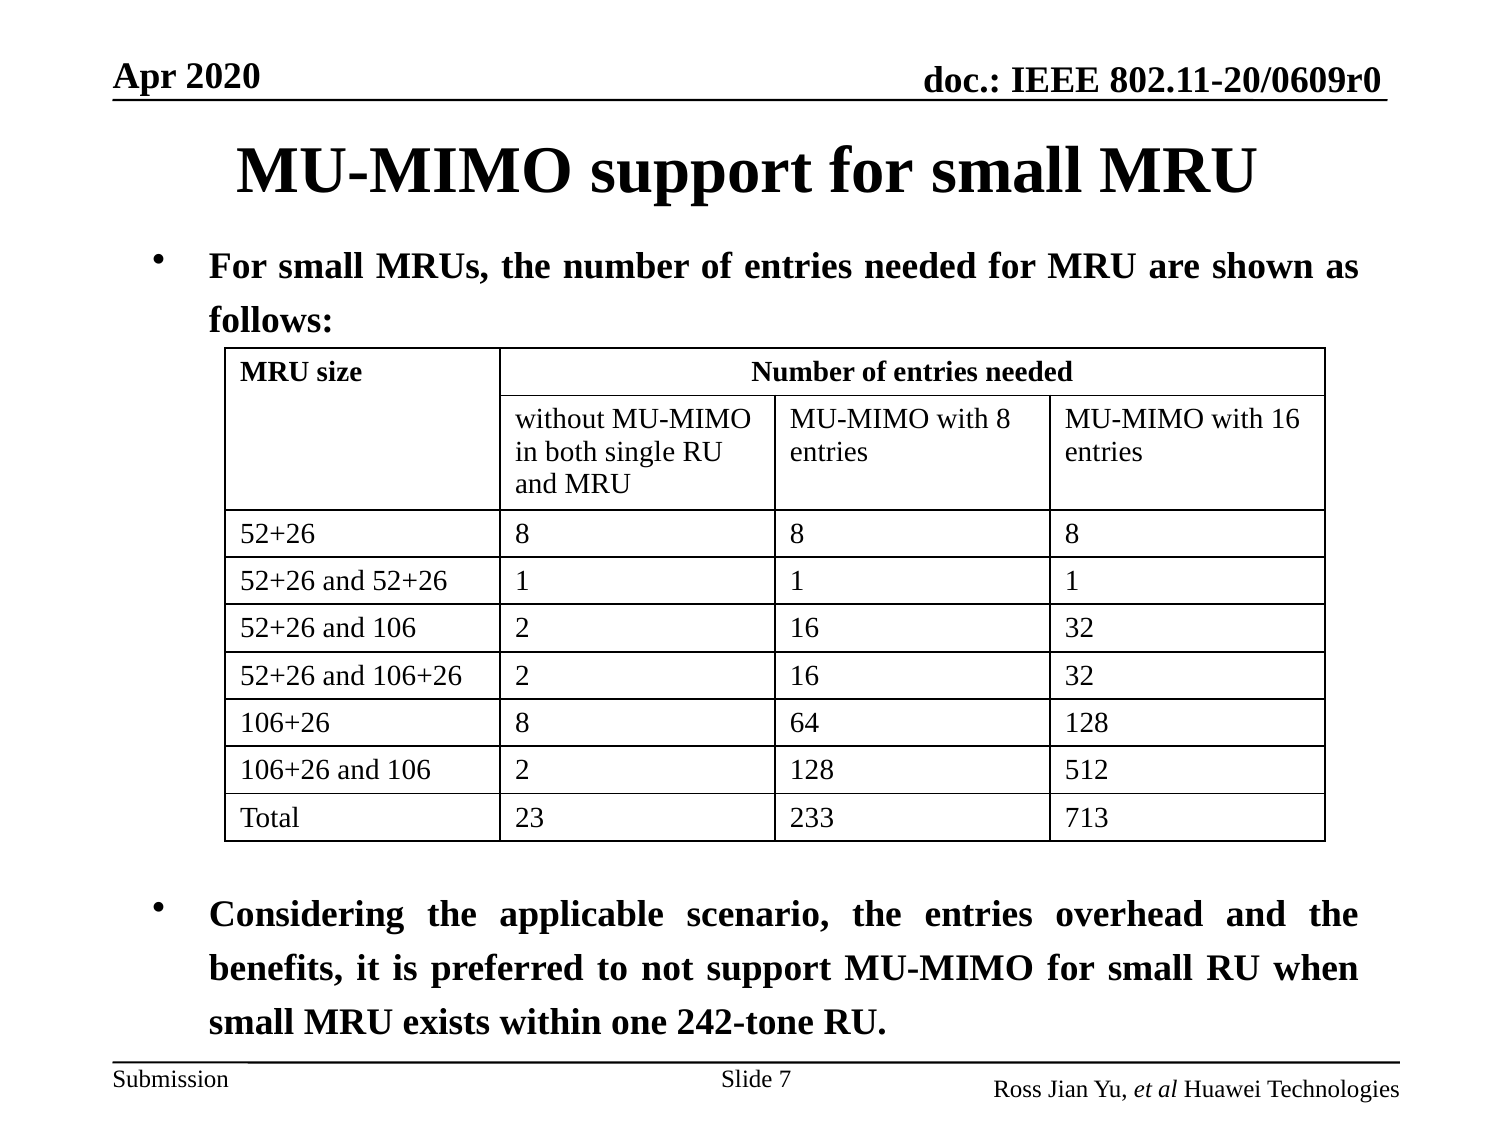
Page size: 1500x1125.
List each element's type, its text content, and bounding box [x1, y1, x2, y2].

table_header Number of entries needed [501, 349, 1324, 395]
title MU-MIMO support for small MRU [99, 121, 1413, 210]
table_cell 233 [776, 794, 1049, 840]
table_cell Total [226, 794, 499, 840]
table_cell 128 [776, 747, 1049, 793]
table_cell 2 [501, 605, 774, 651]
table_cell 128 [1051, 700, 1324, 745]
table_cell MU-MIMO with 8 entries [776, 396, 1049, 509]
table_cell 8 [776, 511, 1049, 556]
table_cell 52+26 and 106 [226, 605, 499, 651]
table_cell 32 [1051, 605, 1324, 651]
list For small MRUs, the number of entries needed for MRU are shown as follows: Considering the applicable scenario, the entries overhead and the benefits, it is preferred to not support MU-MIMO for small RU when small MRU exists within one 242-tone RU. [137, 224, 1376, 338]
slide_number Slide 7 [712, 1061, 800, 1093]
table_cell 512 [1051, 747, 1324, 793]
table_cell MU-MIMO with 16 entries [1051, 396, 1324, 509]
table_cell 8 [501, 511, 774, 556]
table_cell 713 [1051, 794, 1324, 840]
table_cell 1 [776, 558, 1049, 603]
table_cell 52+26 and 106+26 [226, 653, 499, 698]
table_cell without MU-MIMO in both single RU and MRU [501, 396, 774, 509]
table_cell 16 [776, 605, 1049, 651]
table_cell 8 [1051, 511, 1324, 556]
table_cell 106+26 [226, 700, 499, 745]
table_cell 1 [1051, 558, 1324, 603]
table_cell 52+26 and 52+26 [226, 558, 499, 603]
table_header MRU size [226, 349, 499, 509]
table_cell 52+26 [226, 511, 499, 556]
table_cell 1 [501, 558, 774, 603]
table_cell 8 [501, 700, 774, 745]
table_cell 64 [776, 700, 1049, 745]
table_cell 23 [501, 794, 774, 840]
table_cell 2 [501, 653, 774, 698]
table_cell 106+26 and 106 [226, 747, 499, 793]
table_cell 16 [776, 653, 1049, 698]
table_cell 2 [501, 747, 774, 793]
table_cell 32 [1051, 653, 1324, 698]
